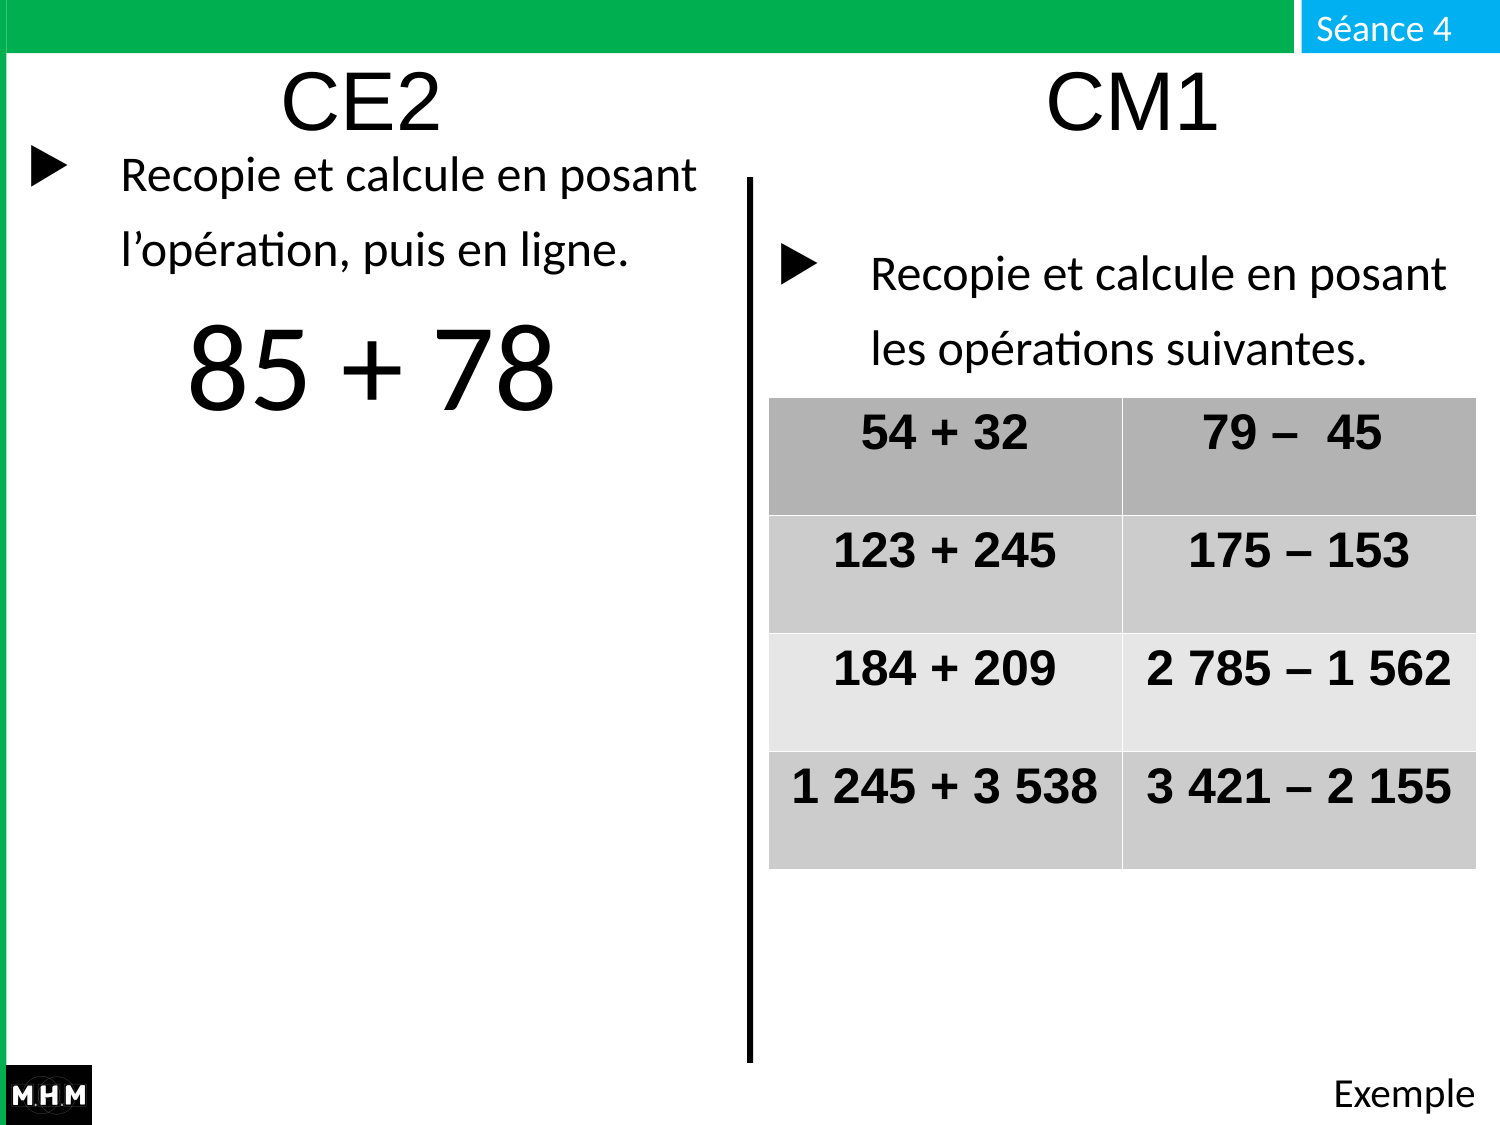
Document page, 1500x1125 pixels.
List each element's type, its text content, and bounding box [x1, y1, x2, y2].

picture [6, 1065, 92, 1125]
table_cell 184 + 209 [769, 634, 1122, 751]
table_cell 3 421 – 2 155 [1123, 752, 1476, 869]
table_header 79 – 45 [1123, 398, 1476, 515]
table_header 54 + 32 [769, 398, 1122, 515]
table_cell 2 785 – 1 562 [1123, 634, 1476, 751]
title Recopie et calcule en posant l’opération, puis en ligne. [11, 147, 751, 284]
text_box 85 + 78 [94, 278, 650, 443]
text_box Exemple [1318, 1064, 1500, 1125]
table_cell 1 245 + 3 538 [769, 752, 1122, 869]
table_cell 175 – 153 [1123, 516, 1476, 633]
text_box Recopie et calcule en posant les opérations suivantes. [761, 246, 1477, 383]
text_box CE2 CM1 [265, 39, 1241, 148]
table_cell 123 + 245 [769, 516, 1122, 633]
